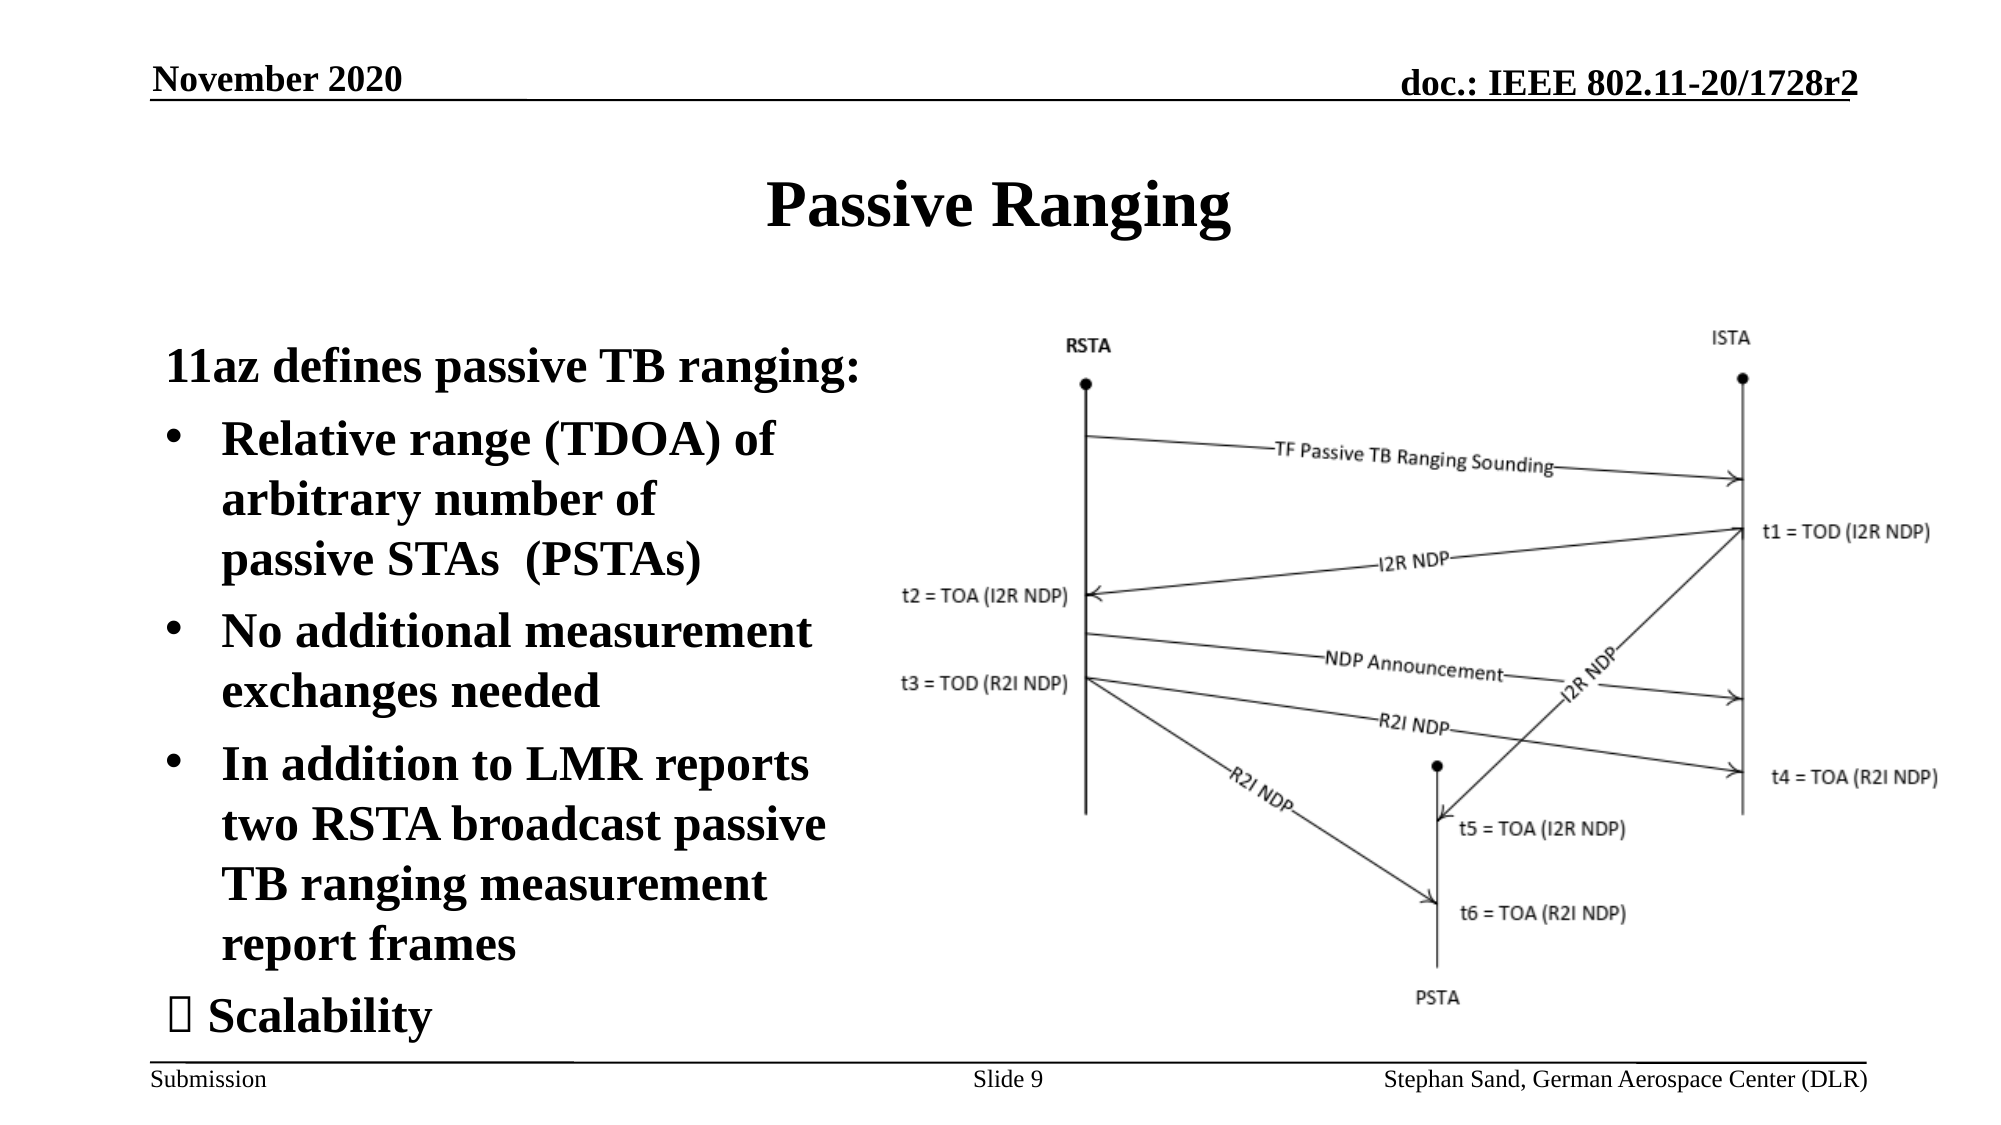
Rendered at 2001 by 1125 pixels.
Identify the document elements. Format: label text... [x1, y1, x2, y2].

list 11az defines passive TB ranging: Relative range (TDOA) of arbitrary number of passive STAs (PSTAs) No additional measurement exchanges needed In addition to LMR reports two RSTA broadcast passive TB ranging measurement report frames  Scalability [149, 324, 876, 1000]
title Passive Ranging [149, 112, 1850, 288]
footer Stephan Sand, German Aerospace Center (DLR) [1171, 1061, 1869, 1093]
slide_number Slide 9 [950, 1061, 1067, 1123]
picture [881, 286, 1978, 1036]
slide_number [152, 54, 563, 100]
